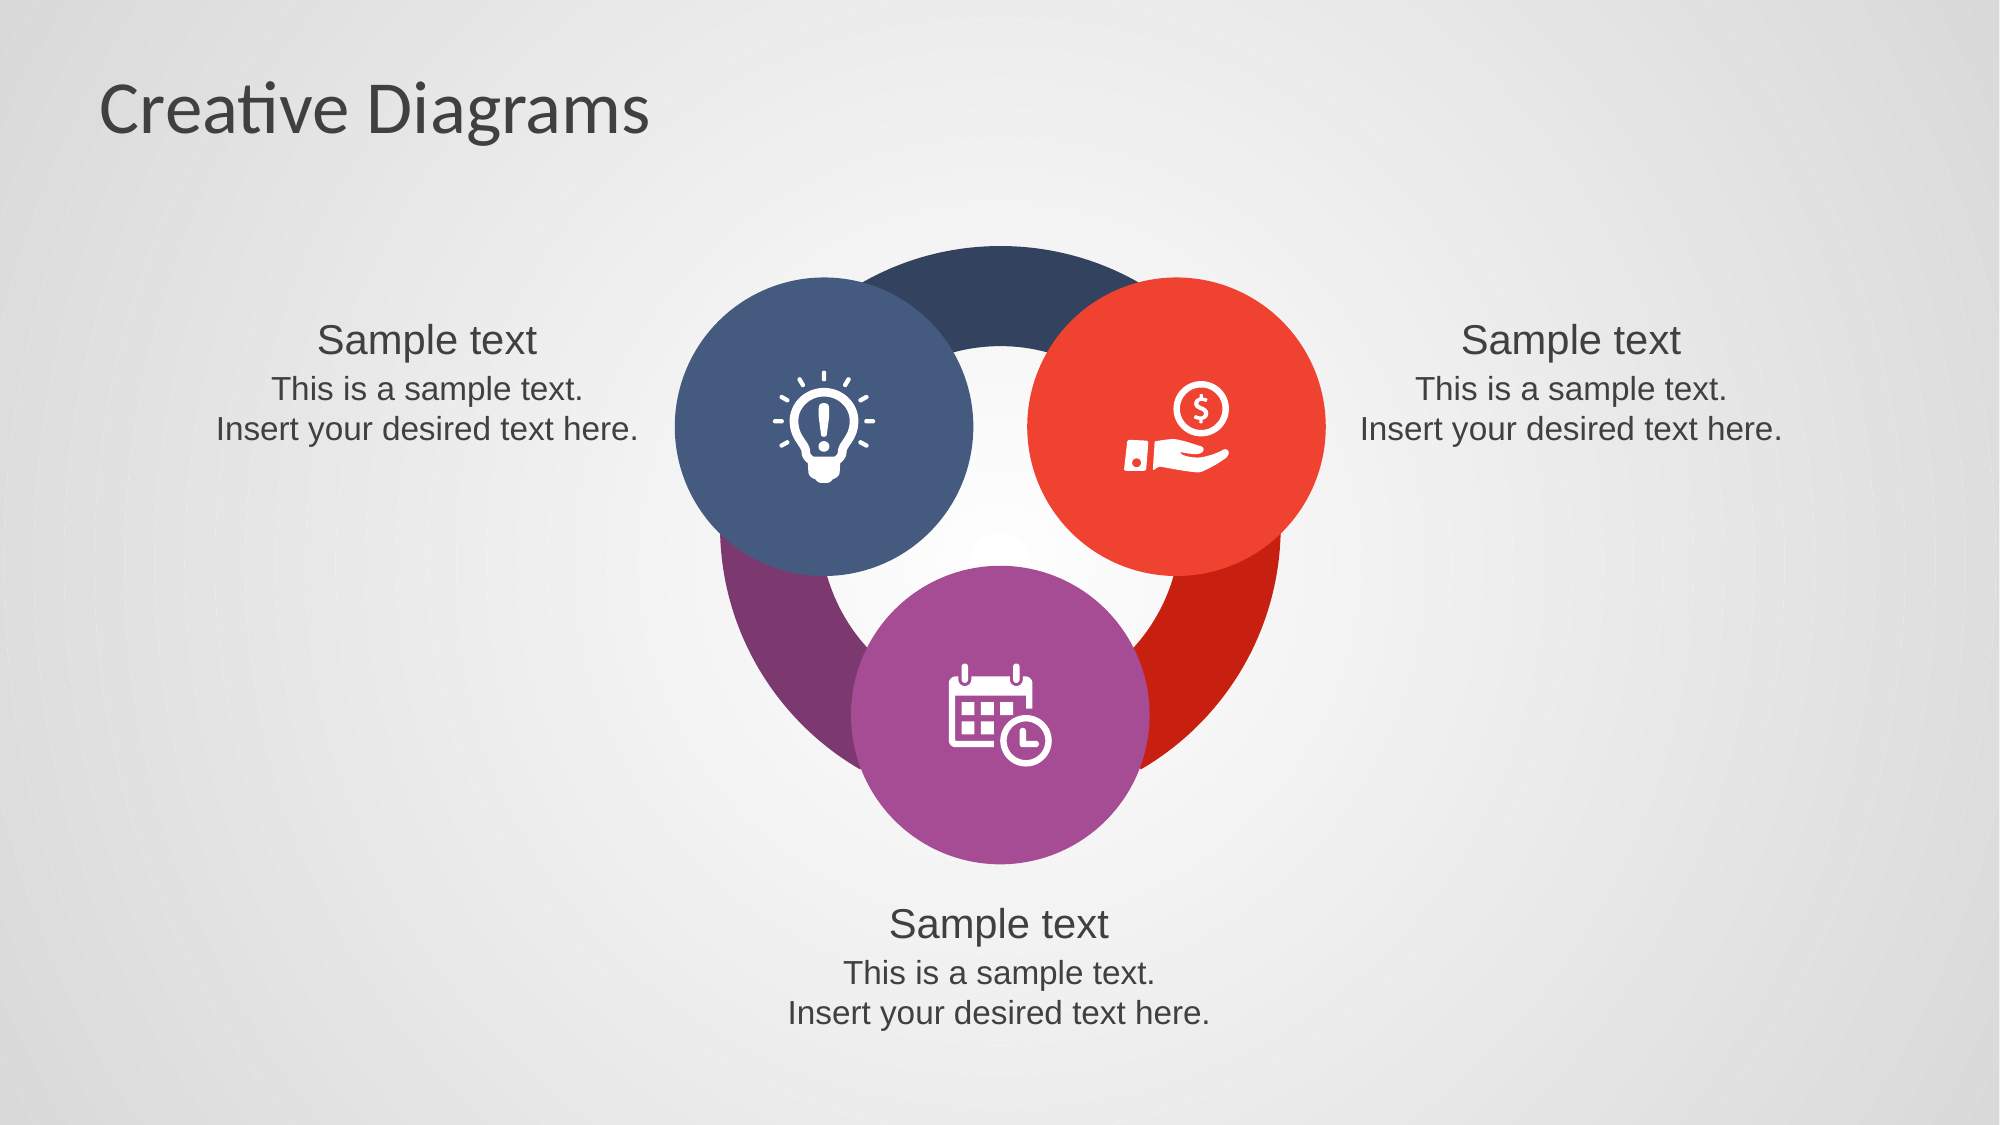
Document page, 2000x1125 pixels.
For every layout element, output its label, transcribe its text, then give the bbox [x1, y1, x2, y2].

text_box This is a sample text. Insert your desired text here. [200, 371, 631, 455]
text_box This is a sample text. Insert your desired text here. [1366, 371, 1799, 455]
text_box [636, 212, 1363, 865]
text_box Sample text [193, 305, 631, 371]
text_box Sample text [765, 889, 1233, 955]
text_box Sample text [1366, 305, 1805, 371]
title Creative Diagrams [99, 45, 1900, 162]
text_box This is a sample text. Insert your desired text here. [772, 955, 1227, 1039]
